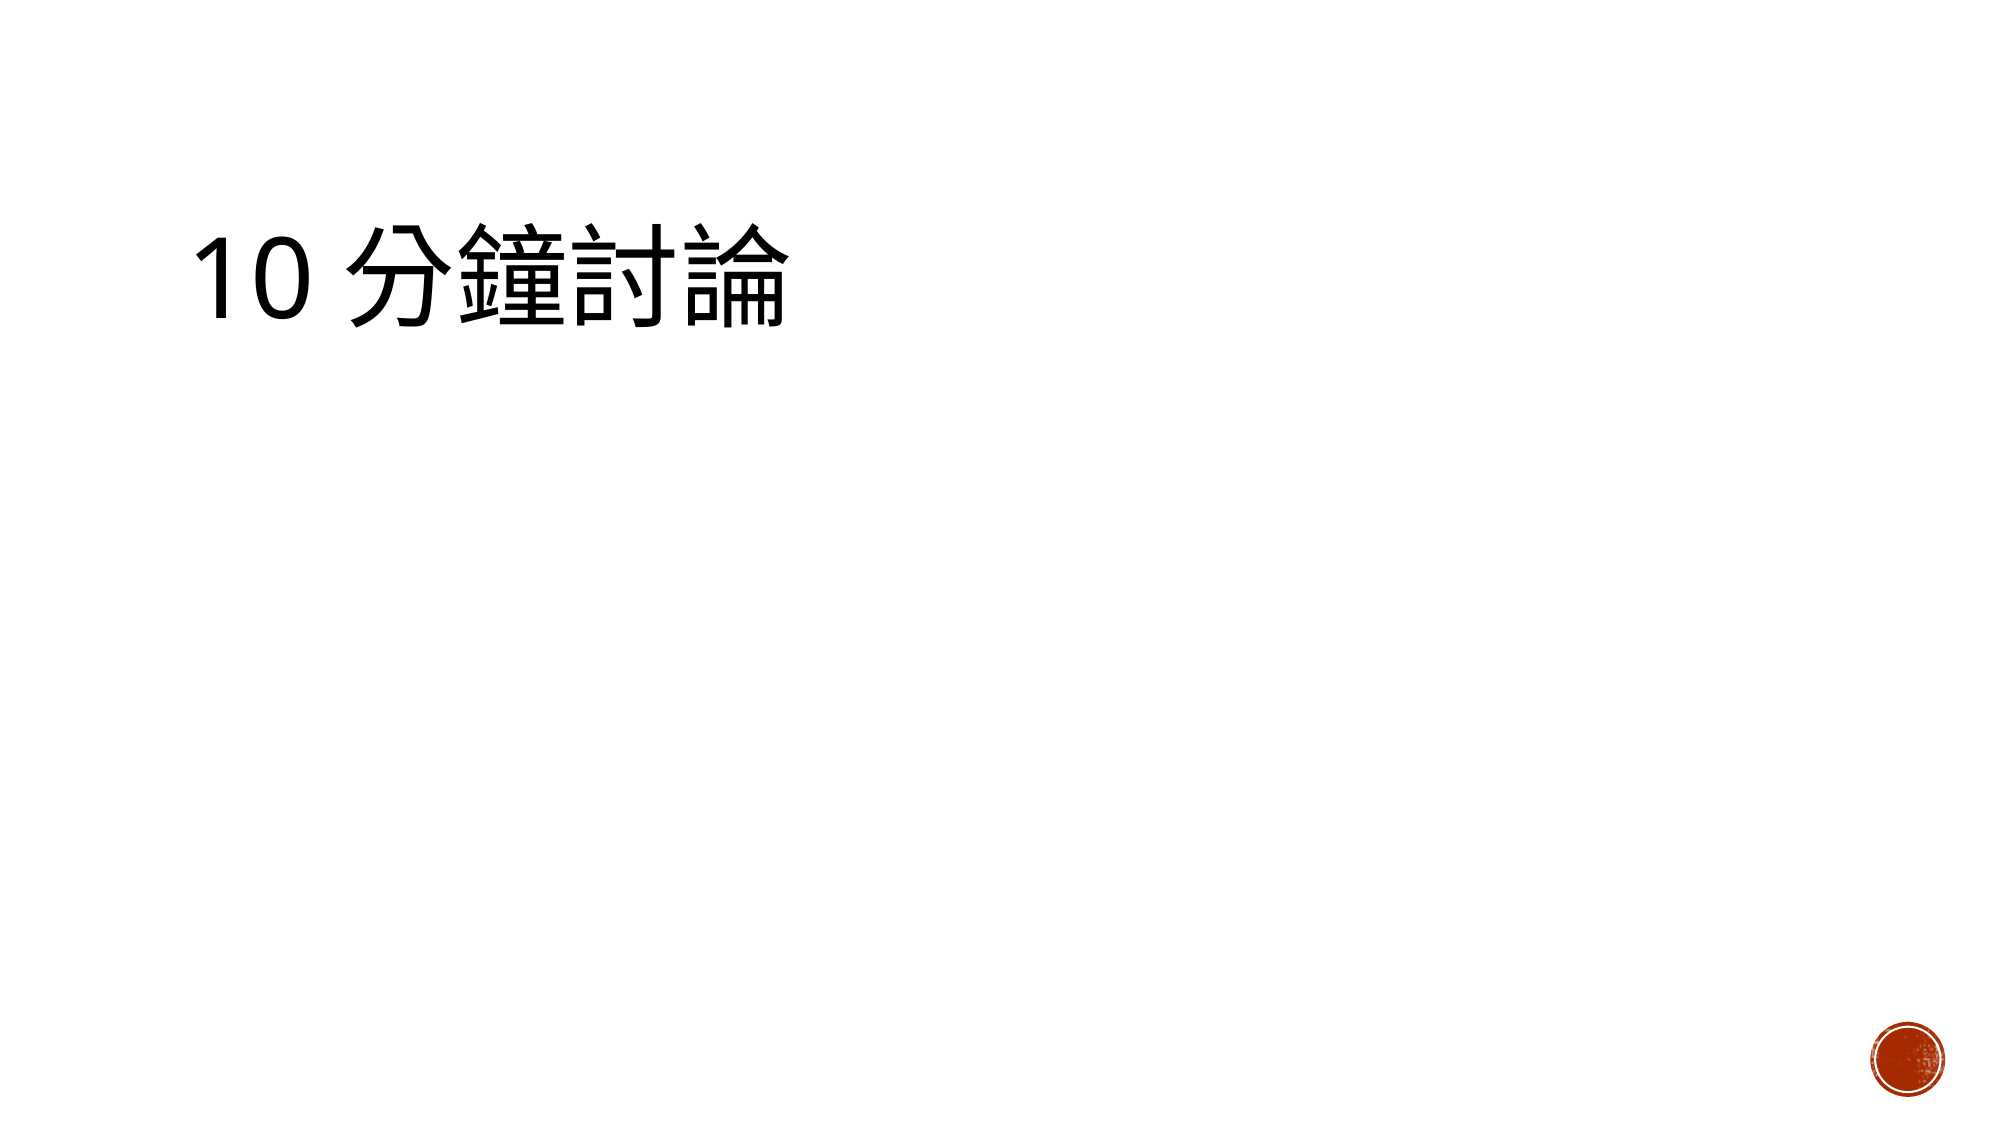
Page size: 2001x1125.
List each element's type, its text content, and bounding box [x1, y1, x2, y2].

title 10分鐘討論 [171, 177, 1822, 388]
